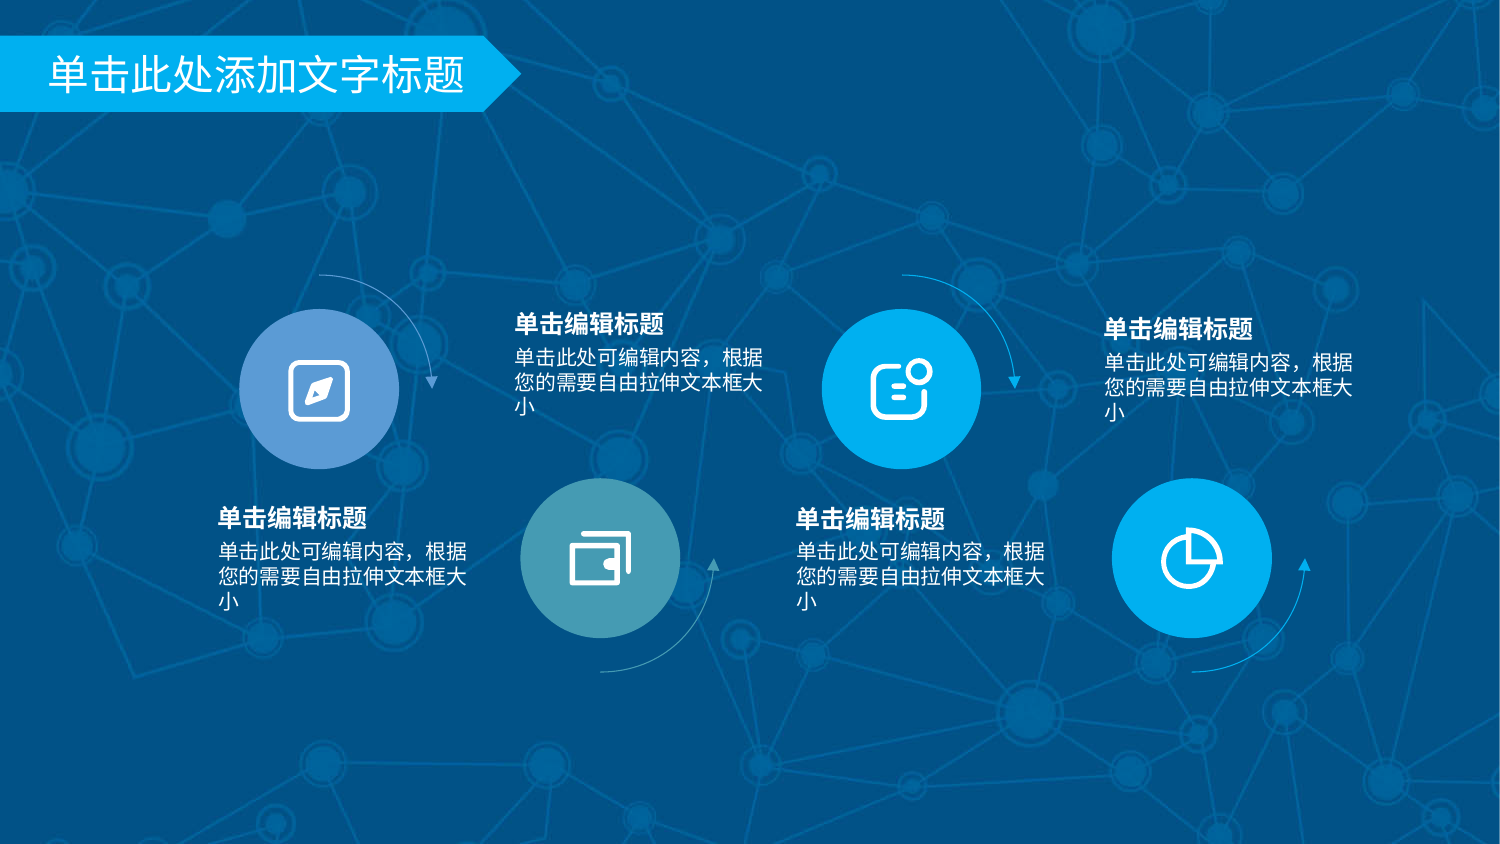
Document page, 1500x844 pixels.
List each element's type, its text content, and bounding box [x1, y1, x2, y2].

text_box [569, 531, 631, 586]
picture [0, 0, 1500, 844]
text_box [239, 308, 400, 470]
text_box [600, 558, 720, 673]
text_box [821, 308, 982, 470]
text_box 单击此处可编辑内容，根据您的需要自由拉伸文本框大小 [514, 344, 768, 420]
text_box 单击此处可编辑内容，根据您的需要自由拉伸文本框大小 [796, 538, 1050, 614]
text_box [1191, 558, 1311, 673]
text_box 单击编辑标题 [1104, 313, 1345, 344]
text_box 单击编辑标题 [514, 308, 755, 339]
text_box 单击编辑标题 [217, 503, 458, 534]
text_box 单击此处可编辑内容，根据您的需要自由拉伸文本框大小 [1104, 349, 1358, 425]
text_box 单击此处可编辑内容，根据您的需要自由拉伸文本框大小 [218, 538, 472, 614]
text_box [902, 274, 1021, 389]
text_box [520, 478, 681, 639]
text_box [1111, 478, 1272, 639]
text_box [319, 274, 438, 389]
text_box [870, 358, 933, 420]
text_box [288, 359, 350, 422]
text_box [1161, 527, 1223, 589]
text_box 单击编辑标题 [795, 503, 1036, 534]
